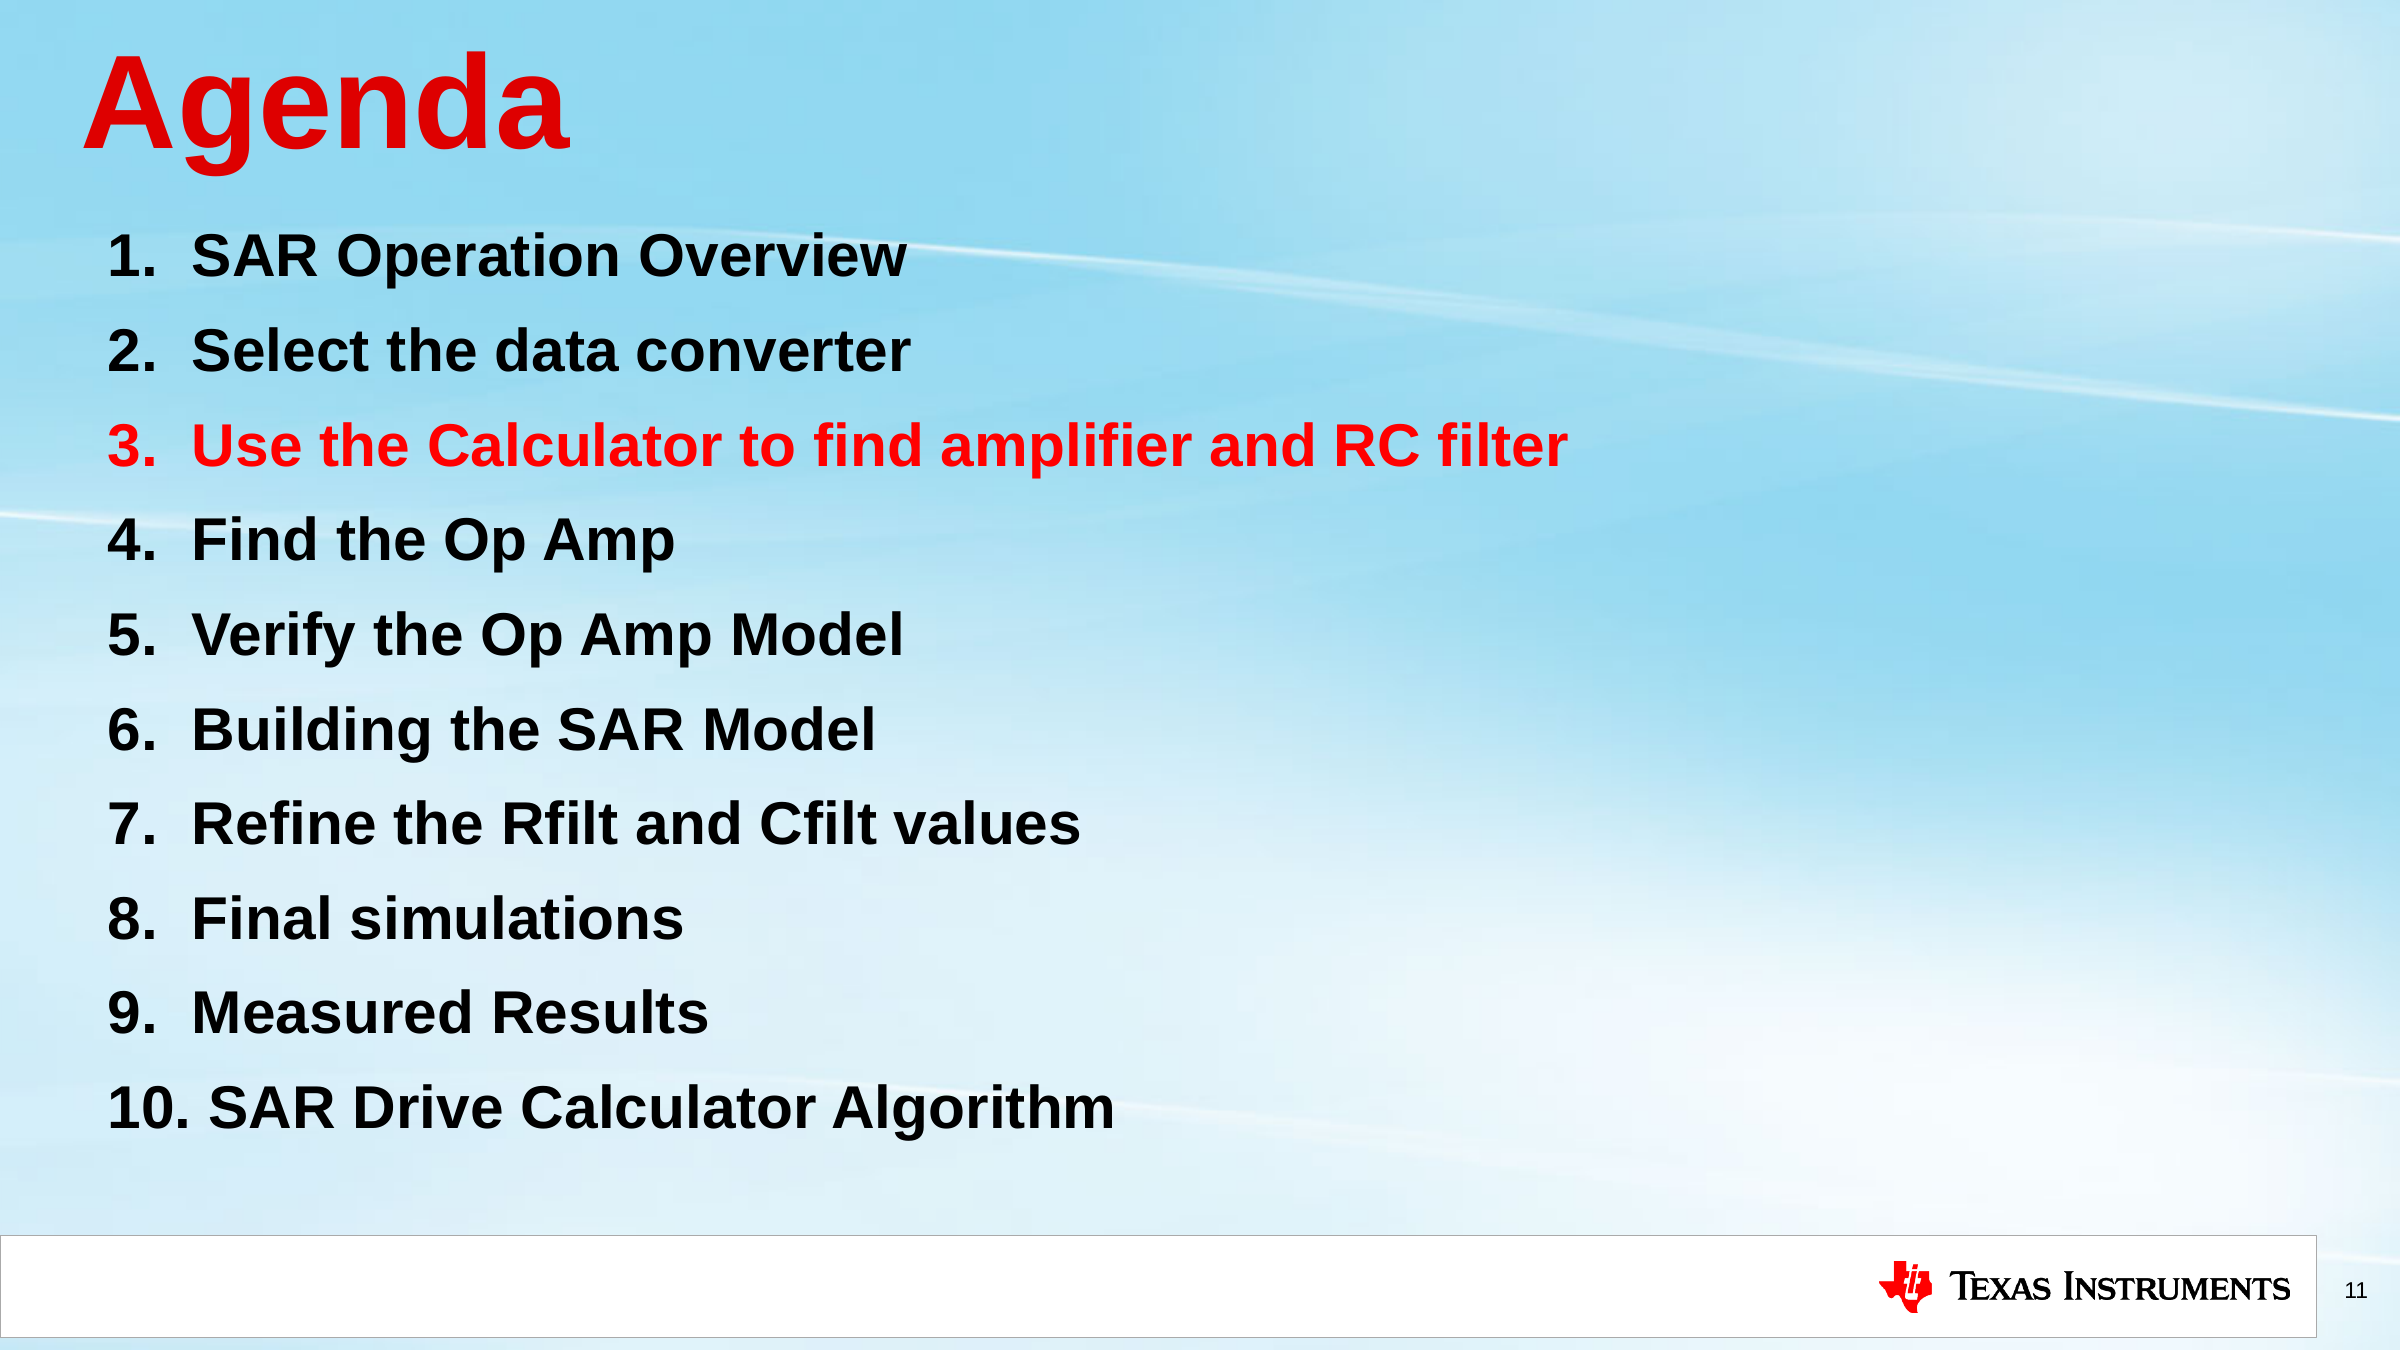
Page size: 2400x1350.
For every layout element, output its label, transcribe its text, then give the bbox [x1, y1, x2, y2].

picture [1879, 1261, 2290, 1265]
slide_number 11 [1828, 1265, 2389, 1307]
text_box SAR Operation Overview Select the data converter Use the Calculator to find amplifier and RC filter Find the Op Amp Verify the Op Amp Model Building the SAR Model Refine the Rfilt and Cfilt values Final simulations Measured Results SAR Drive Calculator Algorithm [87, 206, 2310, 1180]
picture [0, 0, 2400, 1350]
text_box Agenda [60, 28, 2281, 189]
picture [1879, 1307, 2290, 1313]
